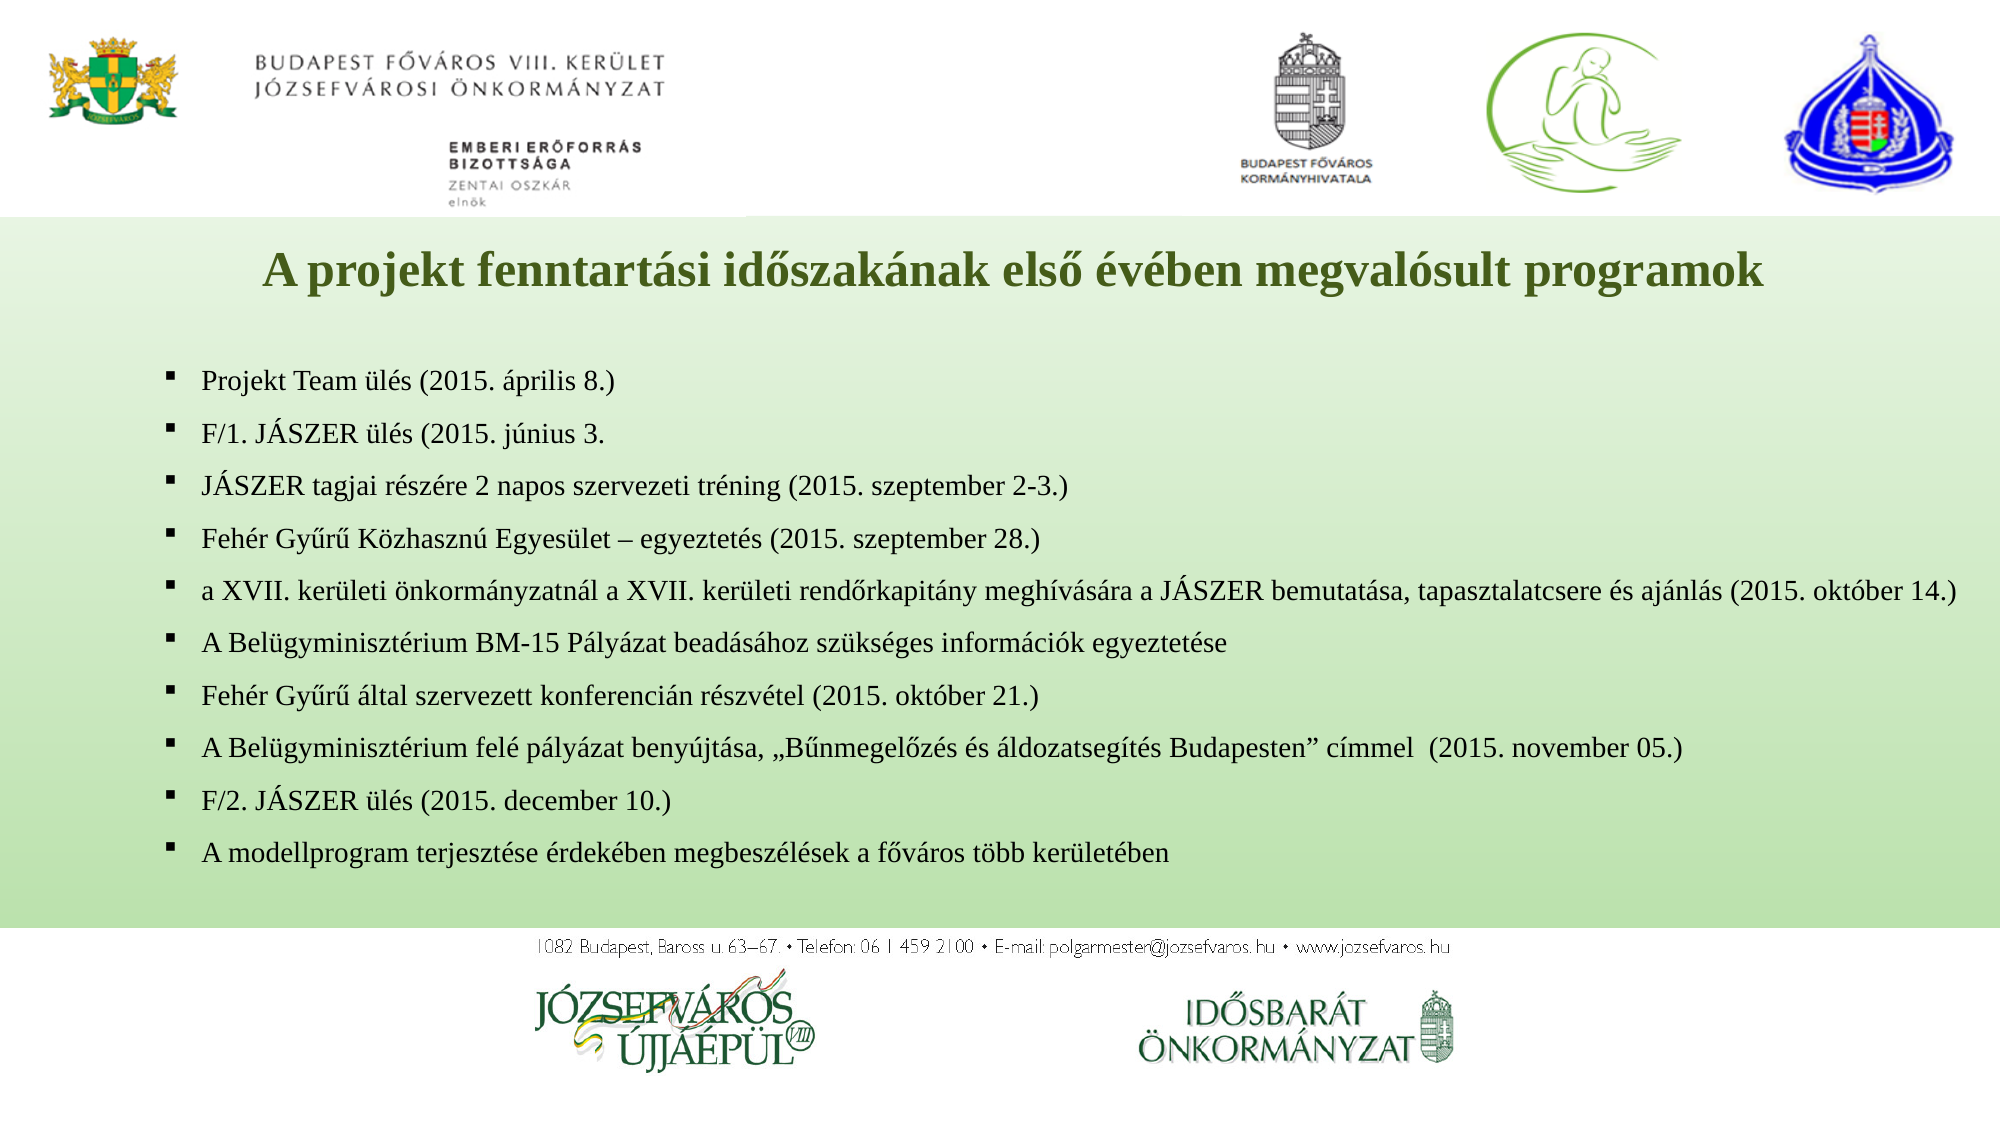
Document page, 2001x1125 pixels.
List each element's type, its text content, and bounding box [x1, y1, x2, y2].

picture [382, 928, 1605, 1125]
picture [0, 0, 746, 217]
picture [1182, 0, 2000, 216]
text_box Projekt Team ülés (2015. április 8.) F/1. JÁSZER ülés (2015. június 3. JÁSZER tagjai részére 2 napos szervezeti tréning (2015. szeptember 2-3.) Fehér Gyűrű Közhasznú Egyesület – egyeztetés (2015. szeptember 28.) a XVII. kerületi önkormányzatnál a XVII. kerületi rendőrkapitány meghívására a JÁSZER bemutatása, tapasztalatcsere és ajánlás (2015. október 14.) A Belügyminisztérium BM-15 Pályázat beadásához szükséges információk egyeztetése Fehér Gyűrű által szervezett konferencián részvétel (2015. október 21.) A Belügyminisztérium felé pályázat benyújtása, „Bűnmegelőzés és áldozatsegítés Budapesten” címmel (2015. november 05.) F/2. JÁSZER ülés (2015. december 10.) A modellprogram terjesztése érdekében megbeszélések a főváros több kerületében [149, 336, 2000, 921]
text_box A projekt fenntartási időszakának első évében megvalósult programok [126, 228, 1901, 304]
